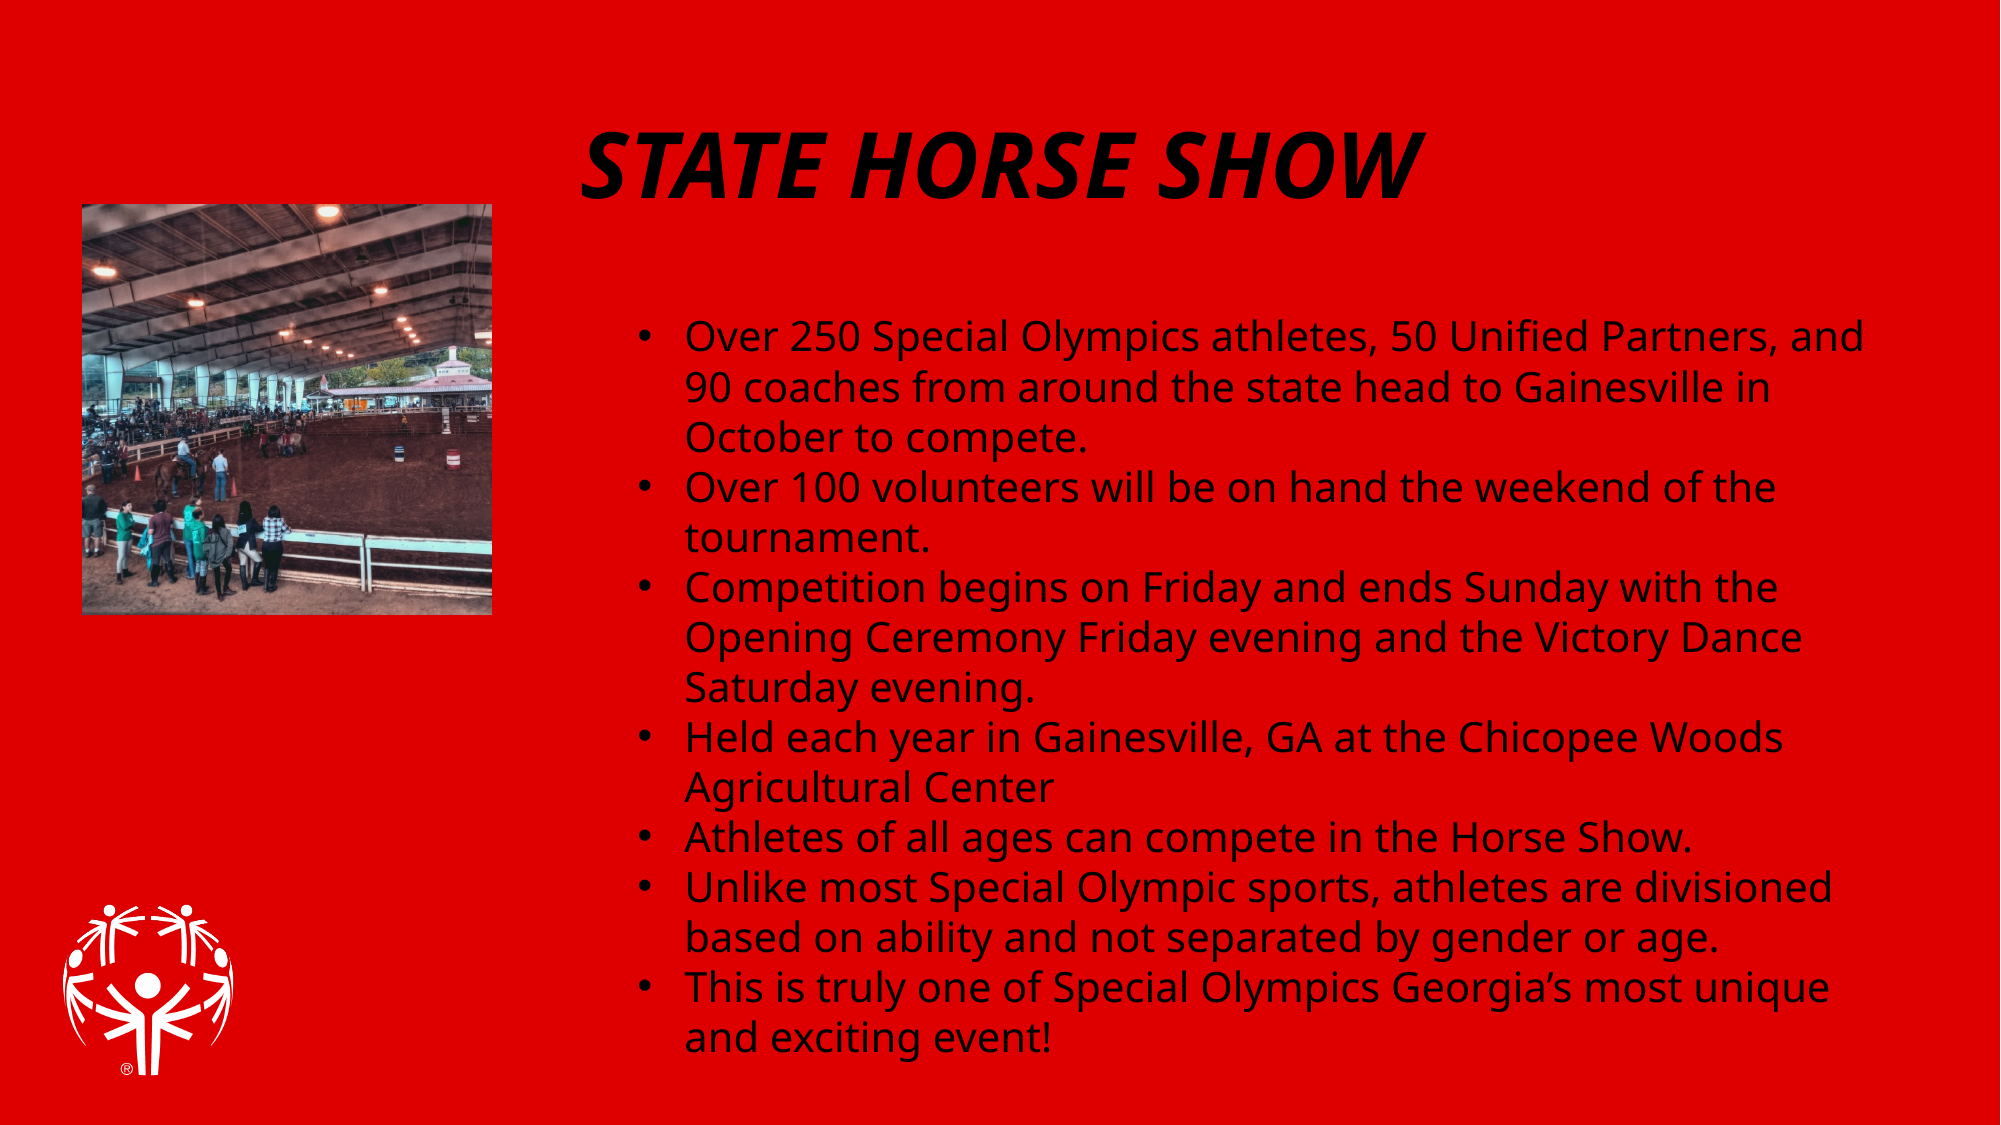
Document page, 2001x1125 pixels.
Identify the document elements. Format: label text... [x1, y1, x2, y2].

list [0, 881, 287, 1098]
picture [81, 204, 492, 615]
text_box Over 250 Special Olympics athletes, 50 Unified Partners, and 90 coaches from around the state head to Gainesville in October to compete. Over 100 volunteers will be on hand the weekend of the tournament. Competition begins on Friday and ends Sunday with the Opening Ceremony Friday evening and the Victory Dance Saturday evening. Held each year in Gainesville, GA at the Chicopee Woods Agricultural Center Athletes of all ages can compete in the Horse Show. Unlike most Special Olympic sports, athletes are divisioned based on ability and not separated by gender or age. This is truly one of Special Olympics Georgia’s most unique and exciting event! [622, 302, 1898, 1113]
title STATE HORSE SHOW [137, 59, 1863, 278]
